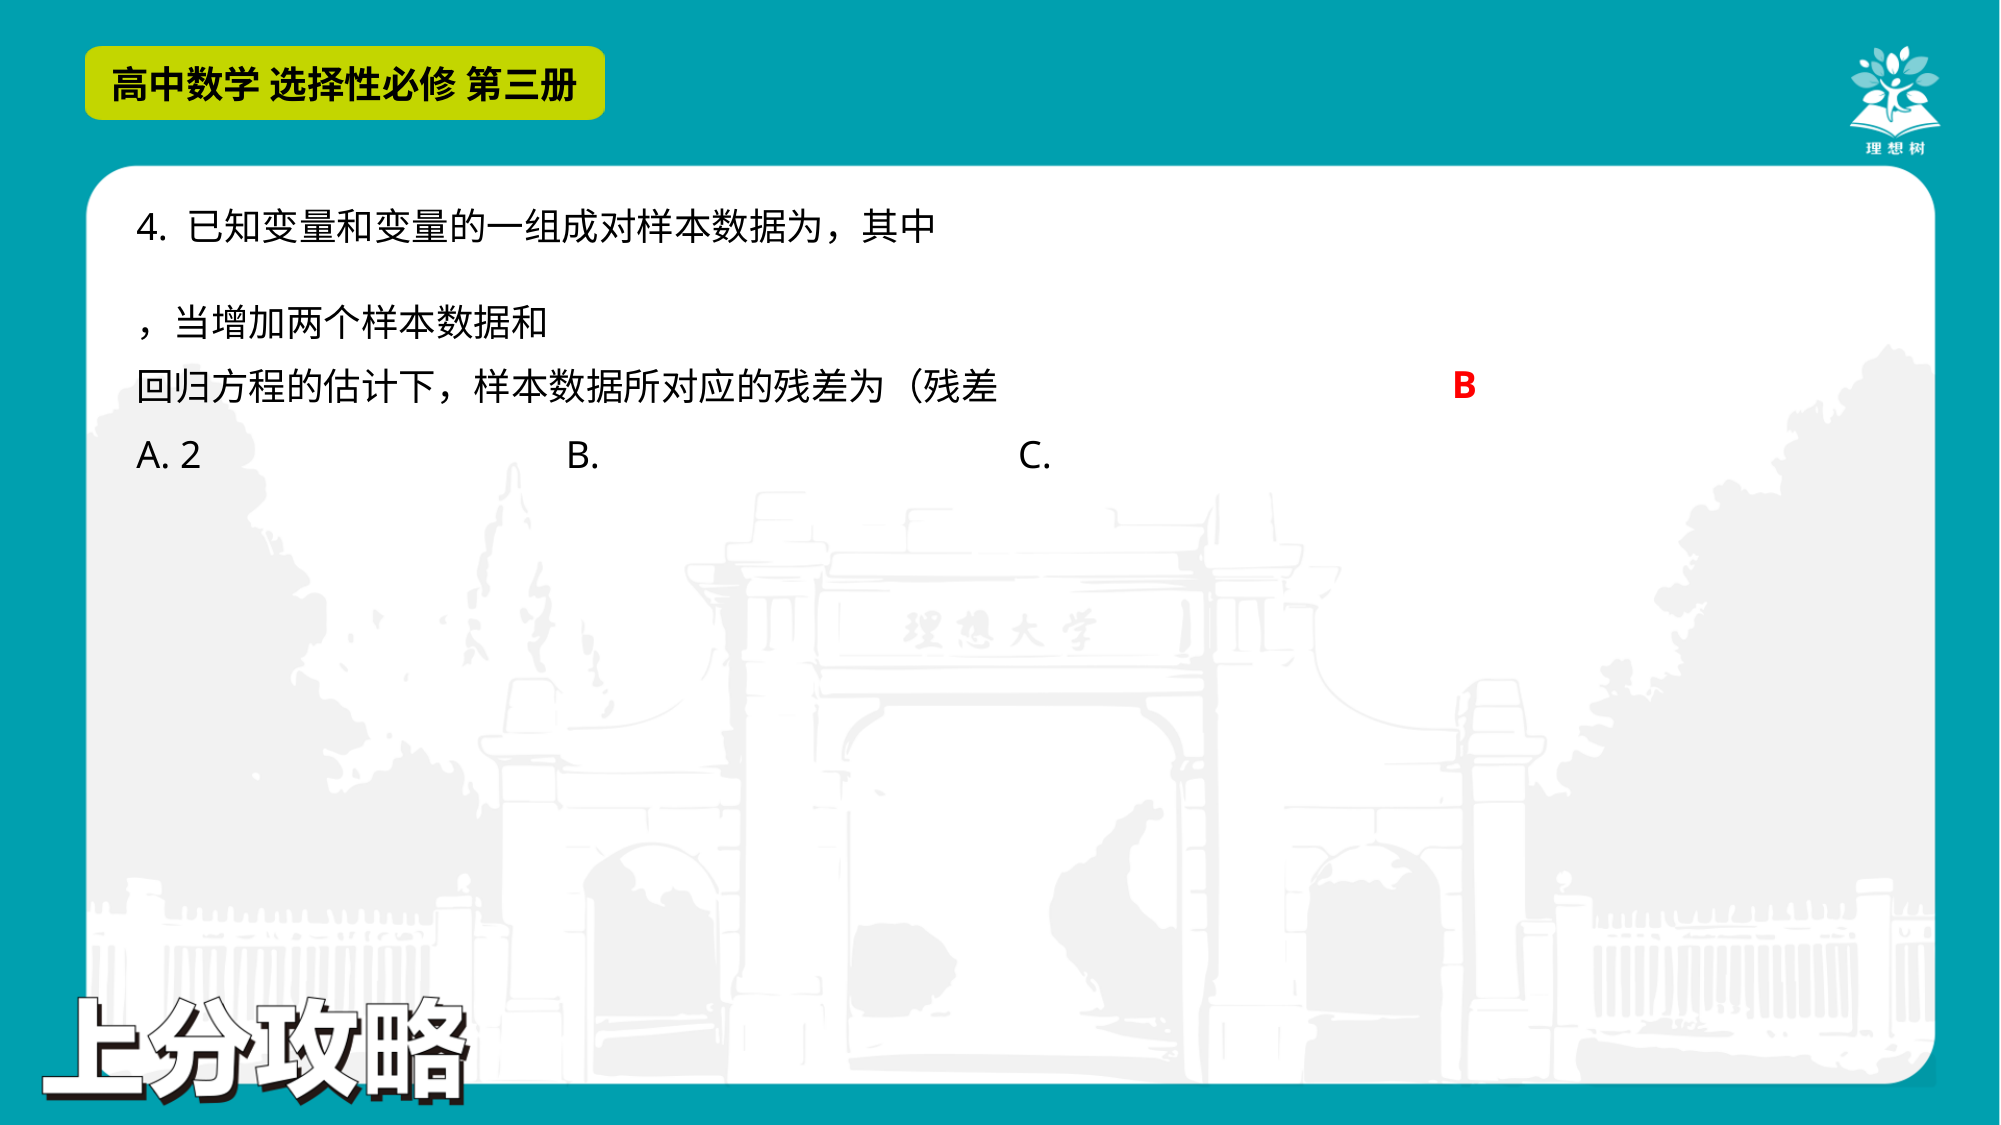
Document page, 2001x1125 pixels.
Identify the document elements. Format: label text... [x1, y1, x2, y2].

text_box B [1437, 341, 1492, 400]
picture [0, 0, 2000, 1125]
